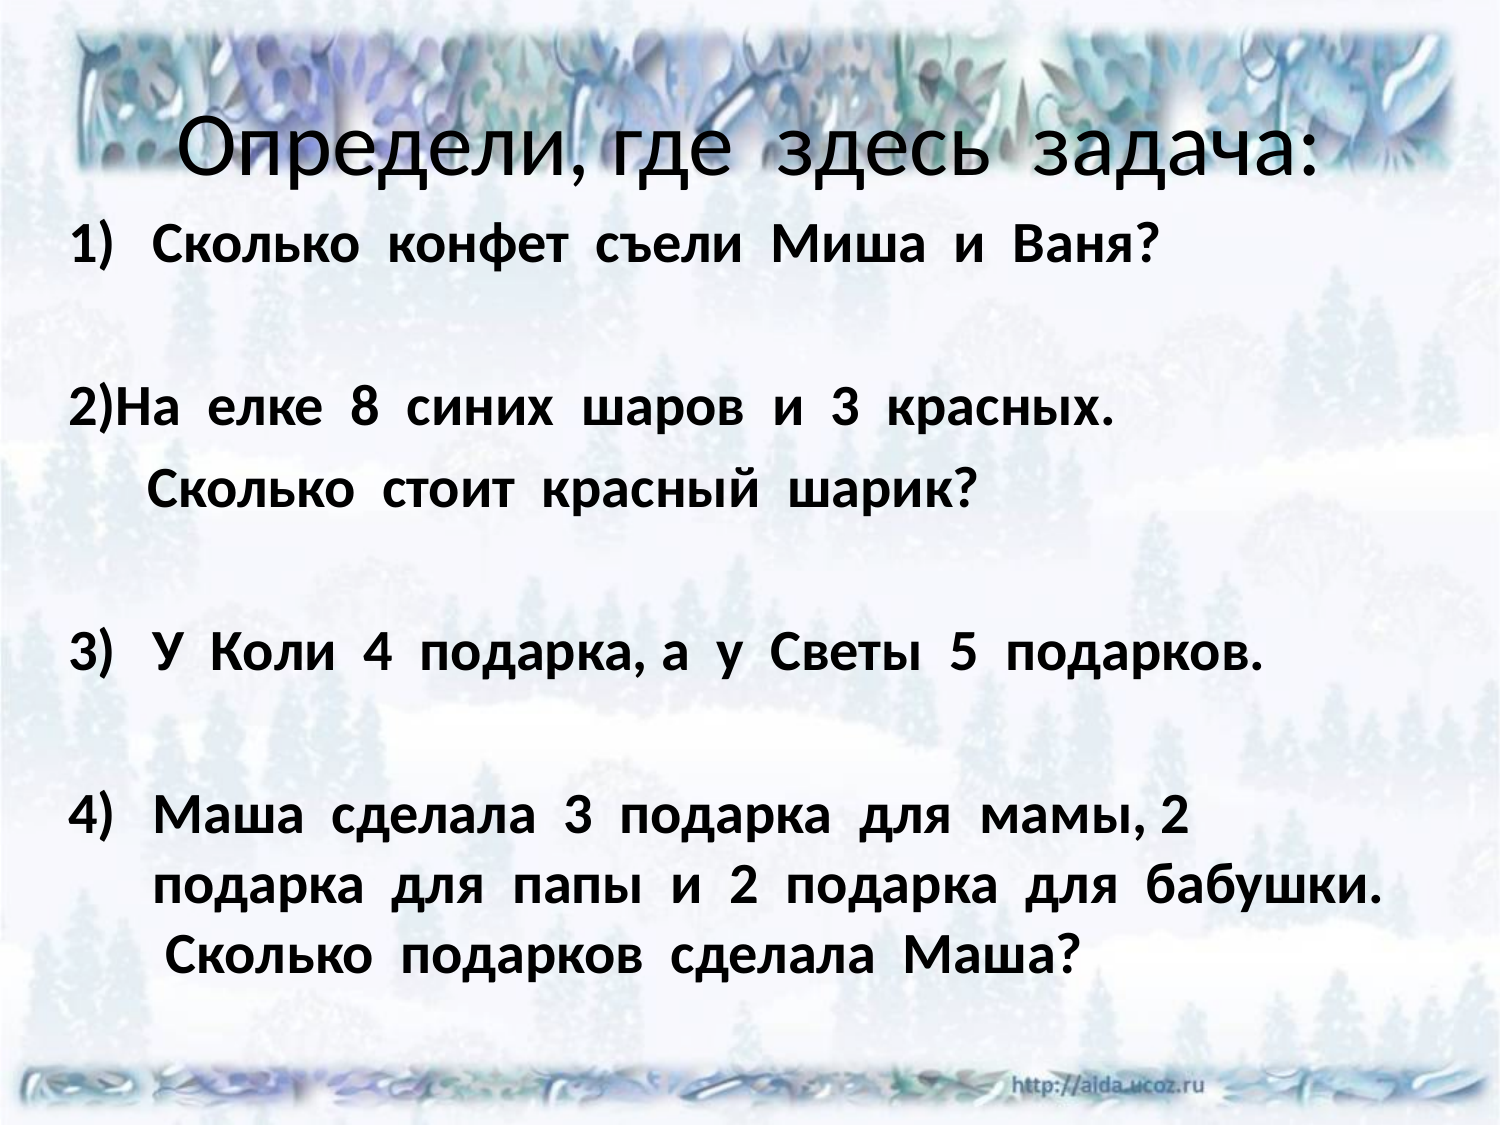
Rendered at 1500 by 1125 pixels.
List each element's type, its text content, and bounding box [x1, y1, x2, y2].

title Определи, где здесь задача: [74, 44, 1426, 233]
list Сколько конфет съели Миша и Ваня? 2)На елке 8 синих шаров и 3 красных. Сколько стоит красный шарик? У Коли 4 подарка, а у Светы 5 подарков. Маша сделала 3 подарка для мамы, 2 подарка для папы и 2 подарка для бабушки. Сколько подарков сделала Маша? [52, 196, 1404, 994]
